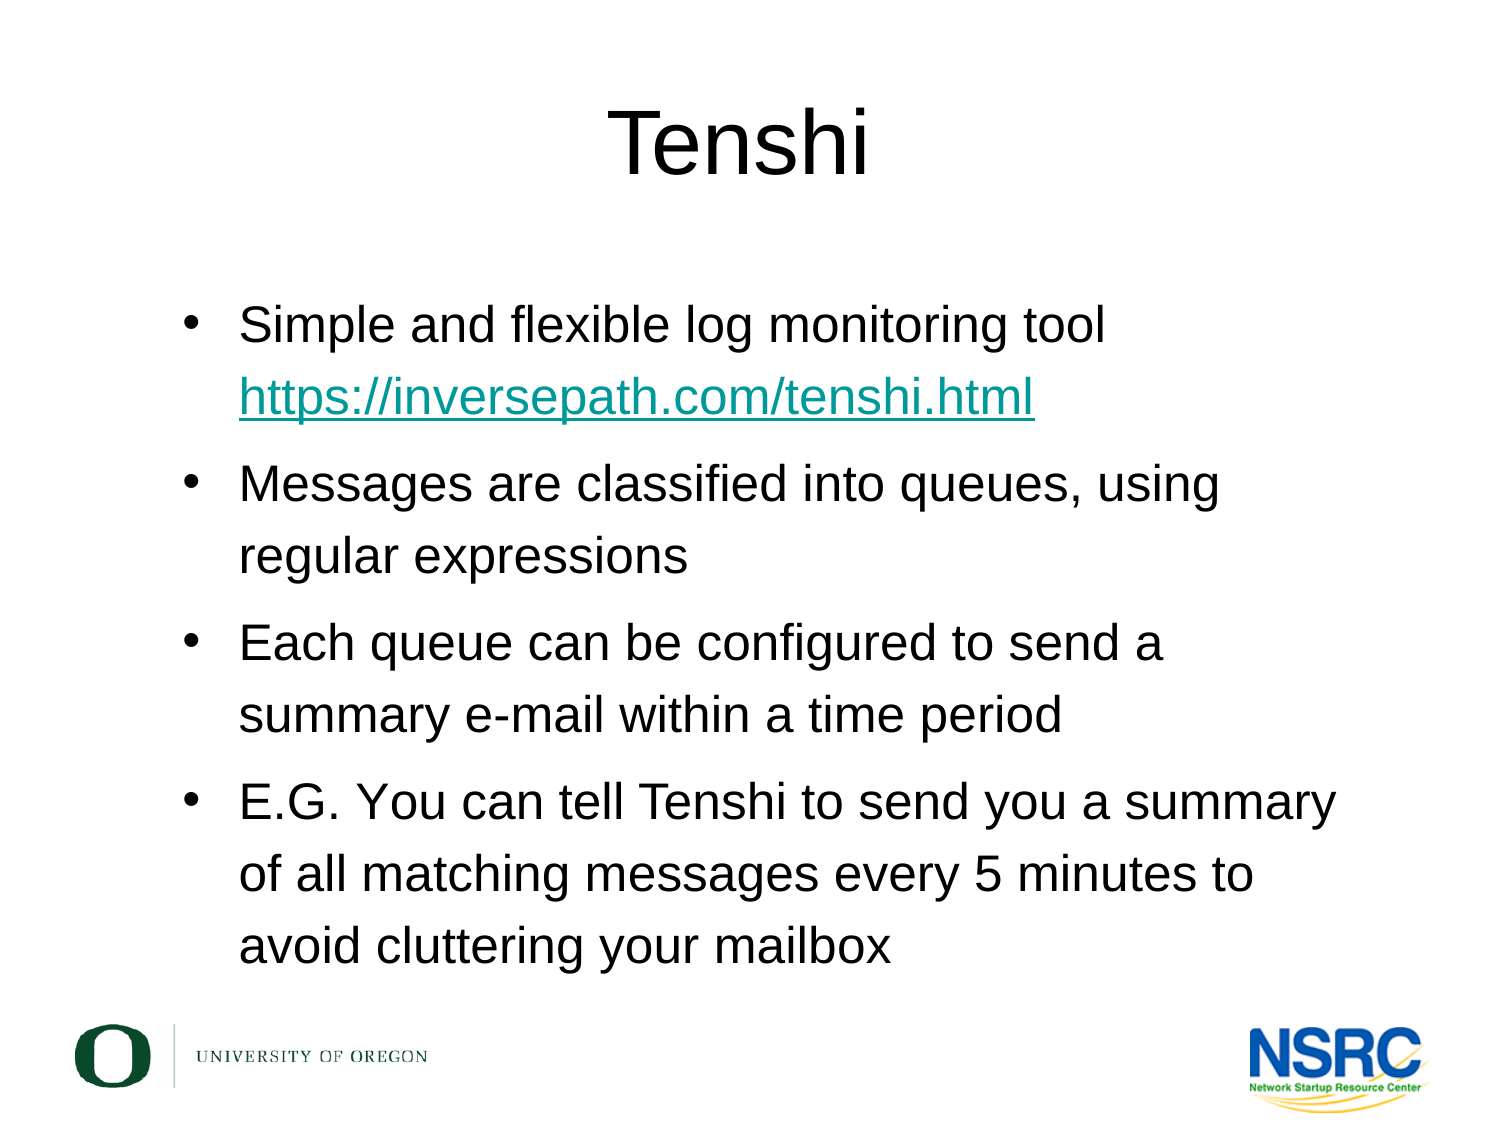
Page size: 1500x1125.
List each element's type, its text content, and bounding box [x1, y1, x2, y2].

picture [75, 1024, 427, 1088]
text_box Simple and flexible log monitoring tool https://inversepath.com/tenshi.html Messages are classified into queues, using regular expressions Each queue can be configured to send a summary e-mail within a time period E.G. You can tell Tenshi to send you a summary of all matching messages every 5 minutes to avoid cluttering your mailbox [169, 273, 1361, 982]
picture [1250, 1027, 1430, 1113]
title Tenshi [140, 36, 1338, 240]
